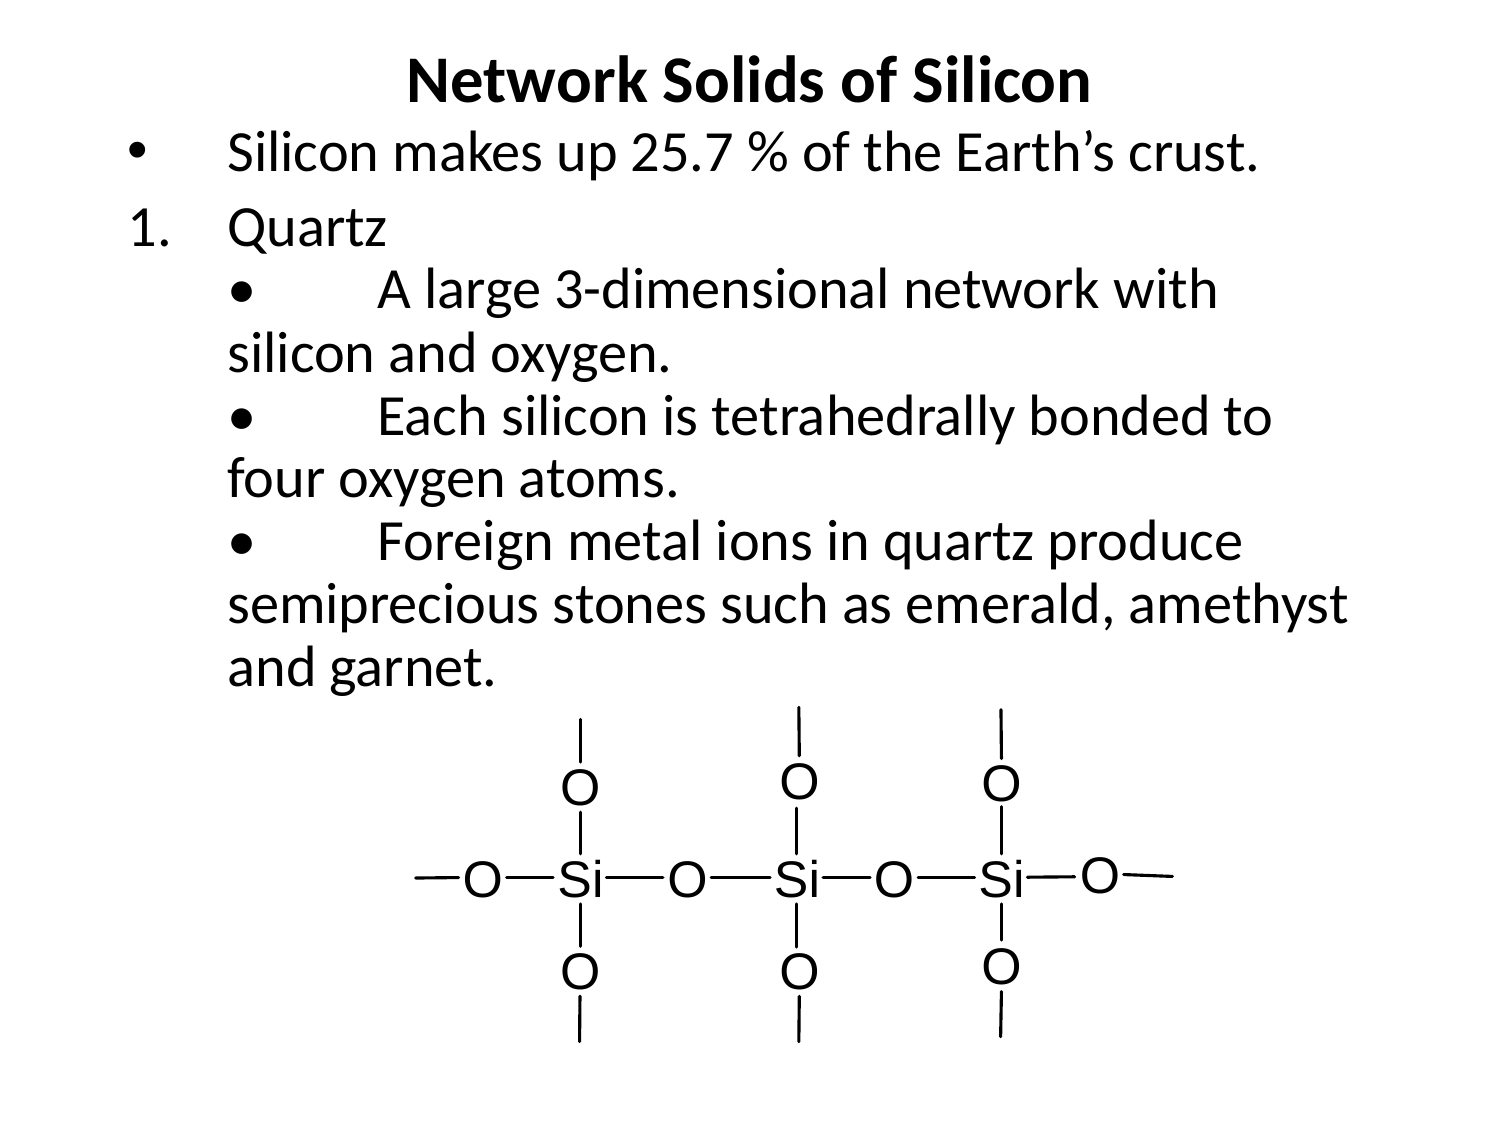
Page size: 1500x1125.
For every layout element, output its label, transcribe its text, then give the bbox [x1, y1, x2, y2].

title Network Solids of Silicon [112, 37, 1388, 113]
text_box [412, 703, 1176, 1045]
list Silicon makes up 25.7 % of the Earth’s crust. Quartz • A large 3-dimensional network with silicon and oxygen. • Each silicon is tetrahedrally bonded to four oxygen atoms. • Foreign metal ions in quartz produce semiprecious stones such as emerald, amethyst and garnet. [112, 113, 1388, 727]
